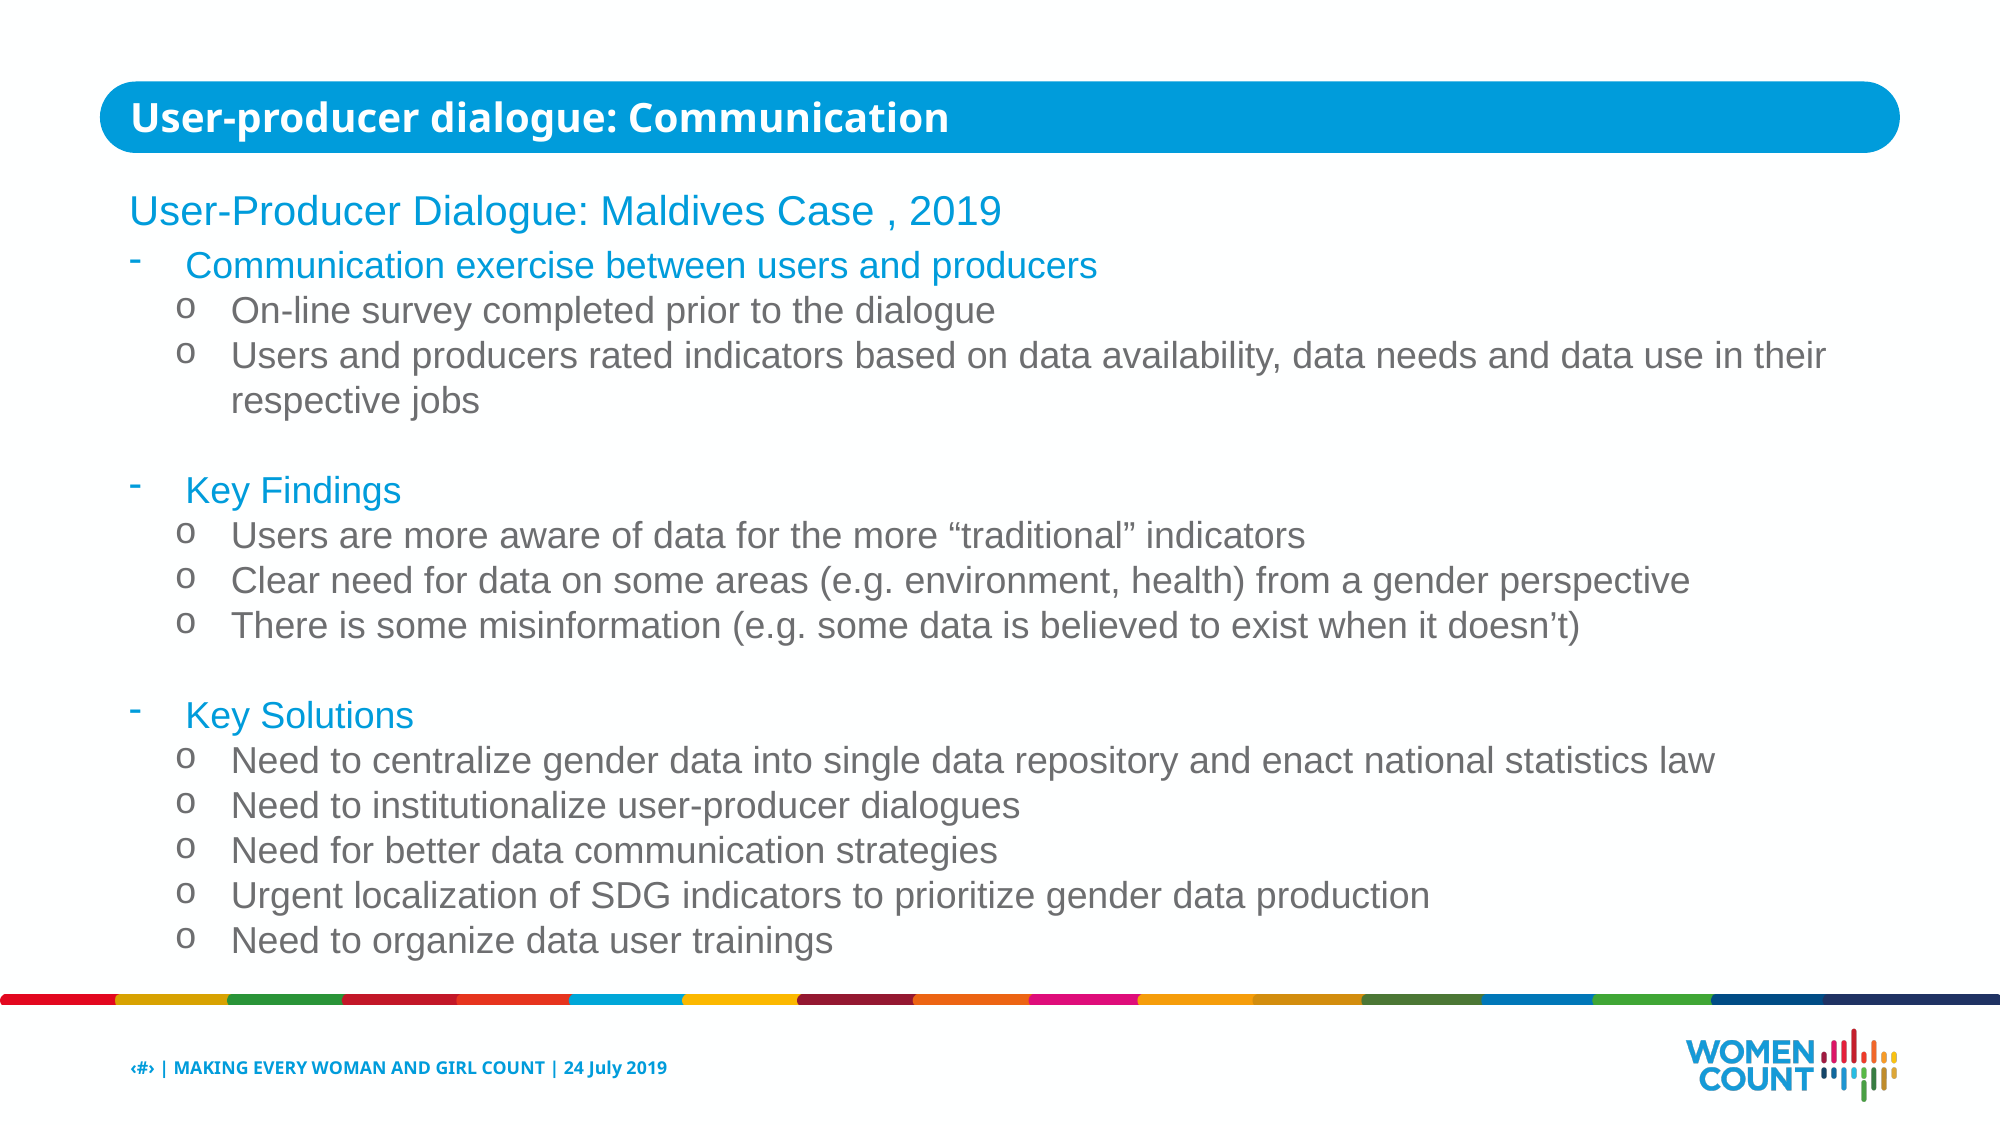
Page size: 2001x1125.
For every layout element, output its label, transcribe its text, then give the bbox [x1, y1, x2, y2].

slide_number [130, 1056, 1198, 1078]
list User-Producer Dialogue: Maldives Case , 2019 [129, 183, 1871, 234]
list User-producer dialogue: Communication [130, 92, 1872, 142]
text_box Communication exercise between users and producers On-line survey completed prior to the dialogue Users and producers rated indicators based on data availability, data needs and data use in their respective jobs Key Findings Users are more aware of data for the more “traditional” indicators Clear need for data on some areas (e.g. environment, health) from a gender perspective There is some misinformation (e.g. some data is believed to exist when it doesn’t) Key Solutions Need to centralize gender data into single data repository and enact national statistics law Need to institutionalize user-producer dialogues Need for better data communication strategies Urgent localization of SDG indicators to prioritize gender data production Need to organize data user trainings [129, 241, 1871, 1007]
